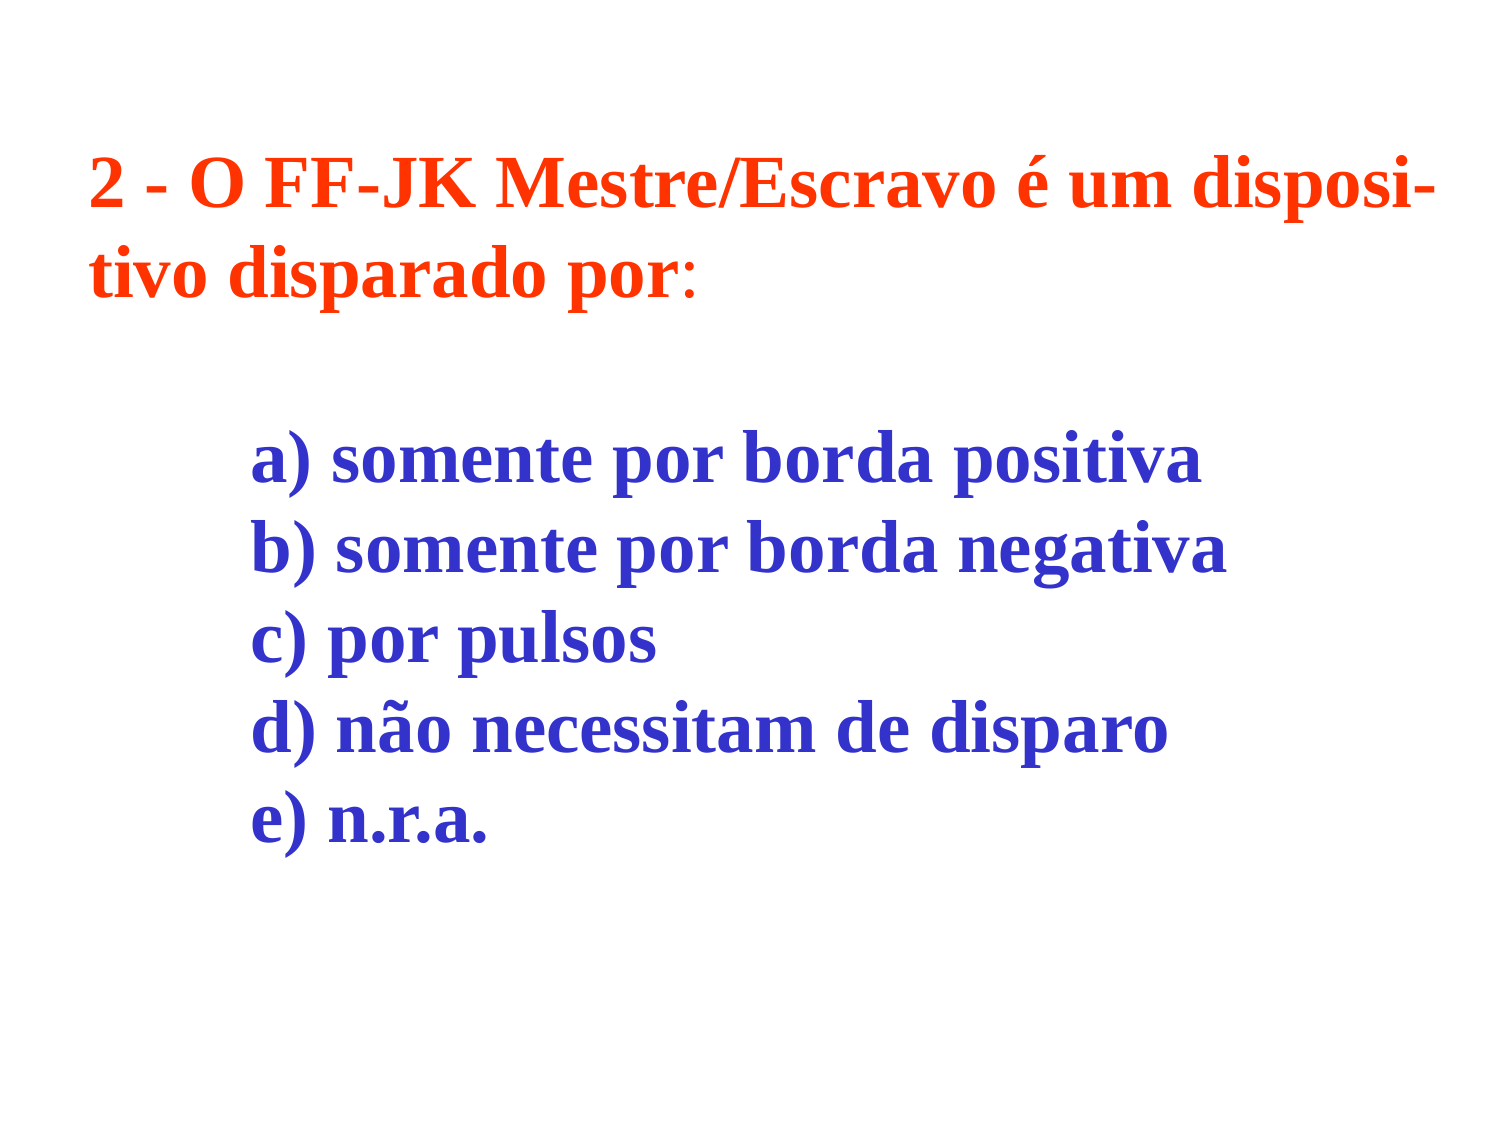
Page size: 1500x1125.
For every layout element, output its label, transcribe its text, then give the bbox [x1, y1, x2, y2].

text_box 2 - O FF-JK Mestre/Escravo é um disposi- tivo disparado por: [72, 124, 1454, 320]
text_box a) somente por borda positiva b) somente por borda negativa c) por pulsos d) não necessitam de disparo e) n.r.a. [235, 399, 1244, 865]
